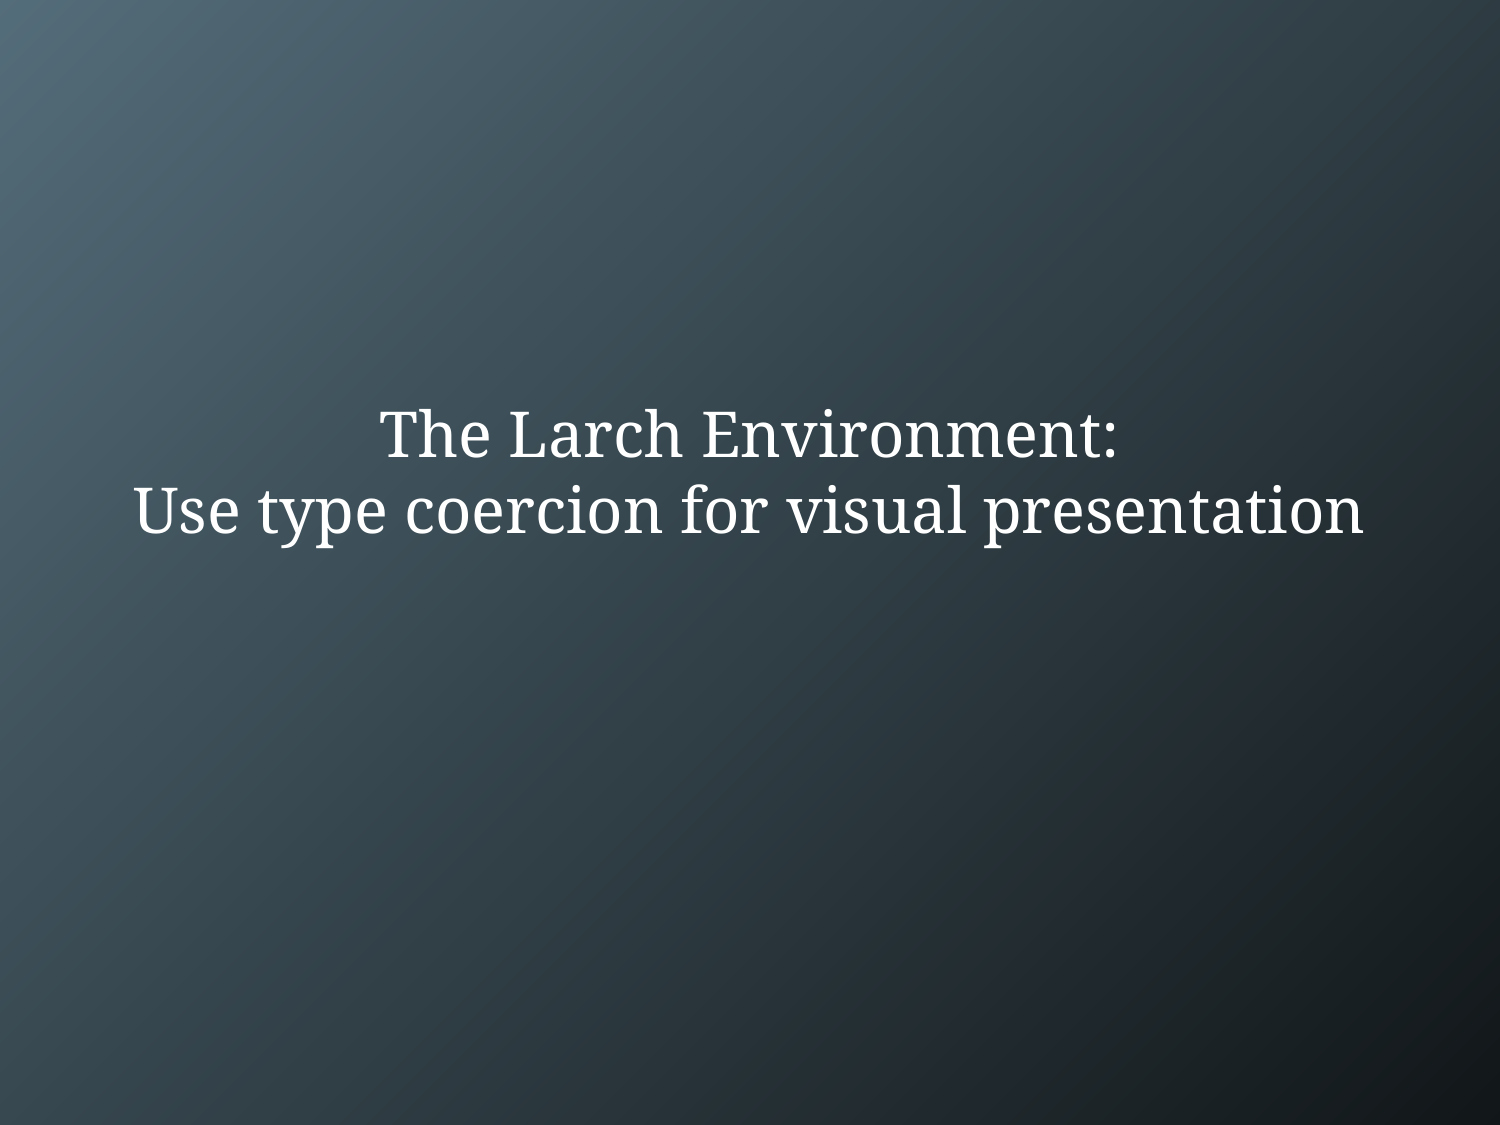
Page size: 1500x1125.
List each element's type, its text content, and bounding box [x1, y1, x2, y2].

title The Larch Environment: Use type coercion for visual presentation [112, 349, 1388, 591]
